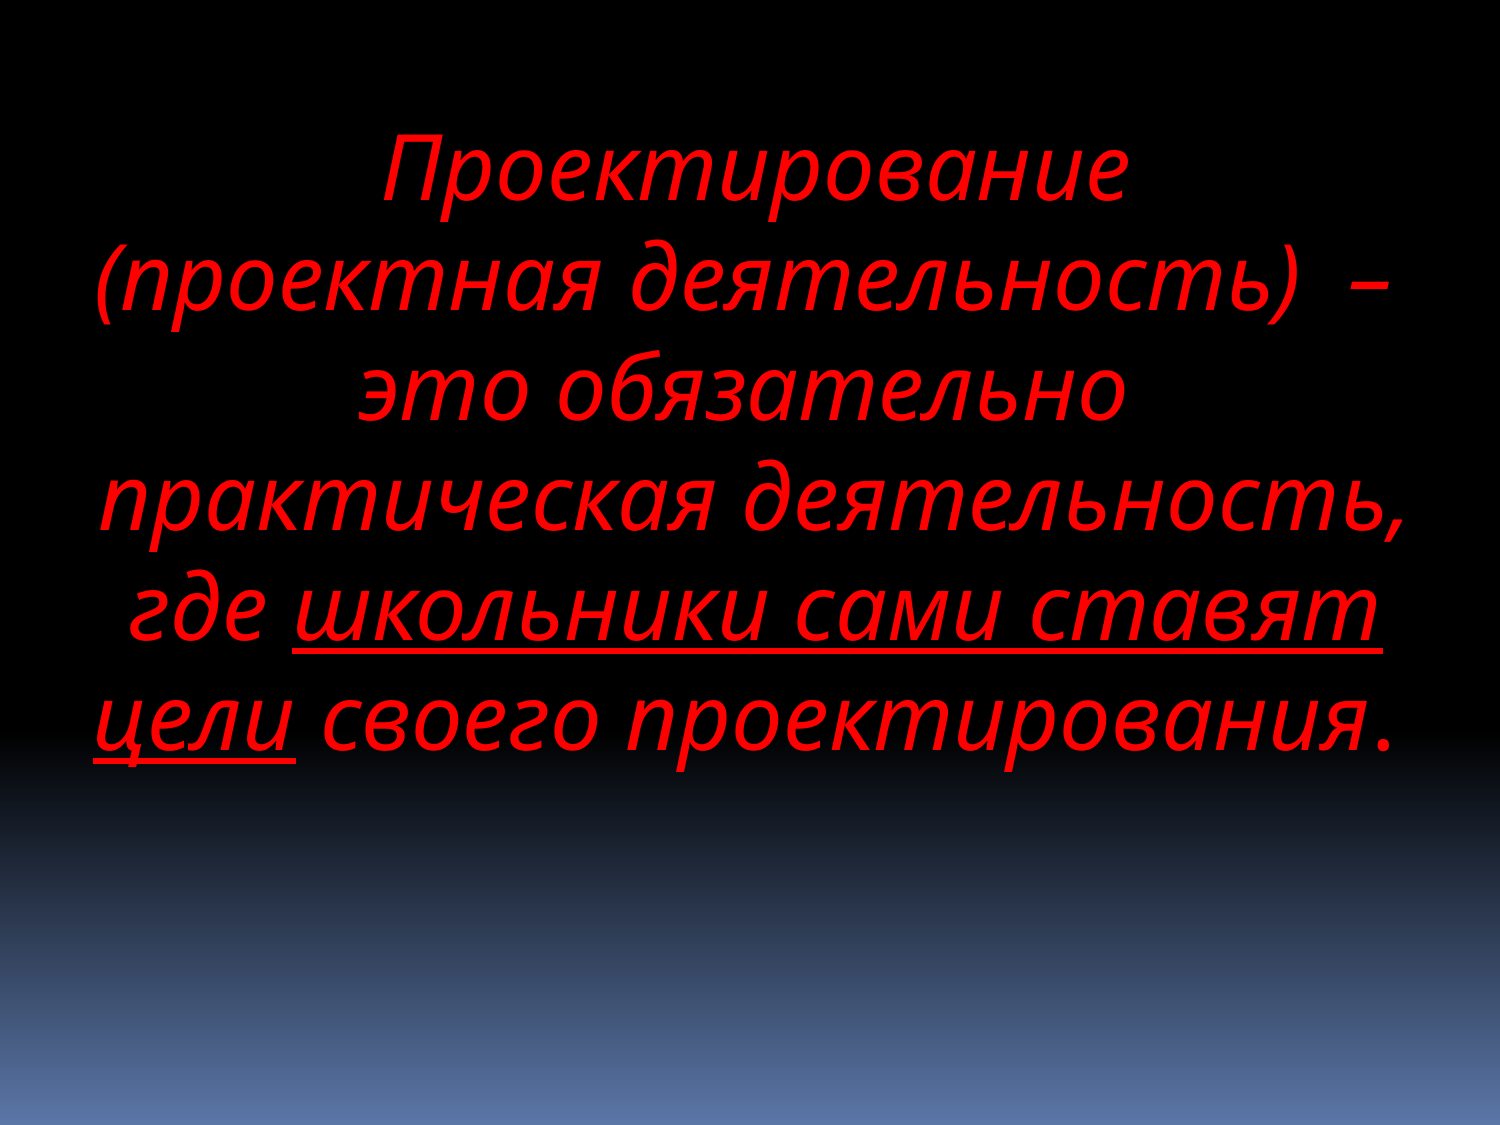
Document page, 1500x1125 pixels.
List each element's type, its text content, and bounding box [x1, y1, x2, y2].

text_box Проектирование (проектная деятельность) – это обязательно практическая деятельность, где школьники сами ставят цели своего проектирования. [76, 101, 1436, 777]
